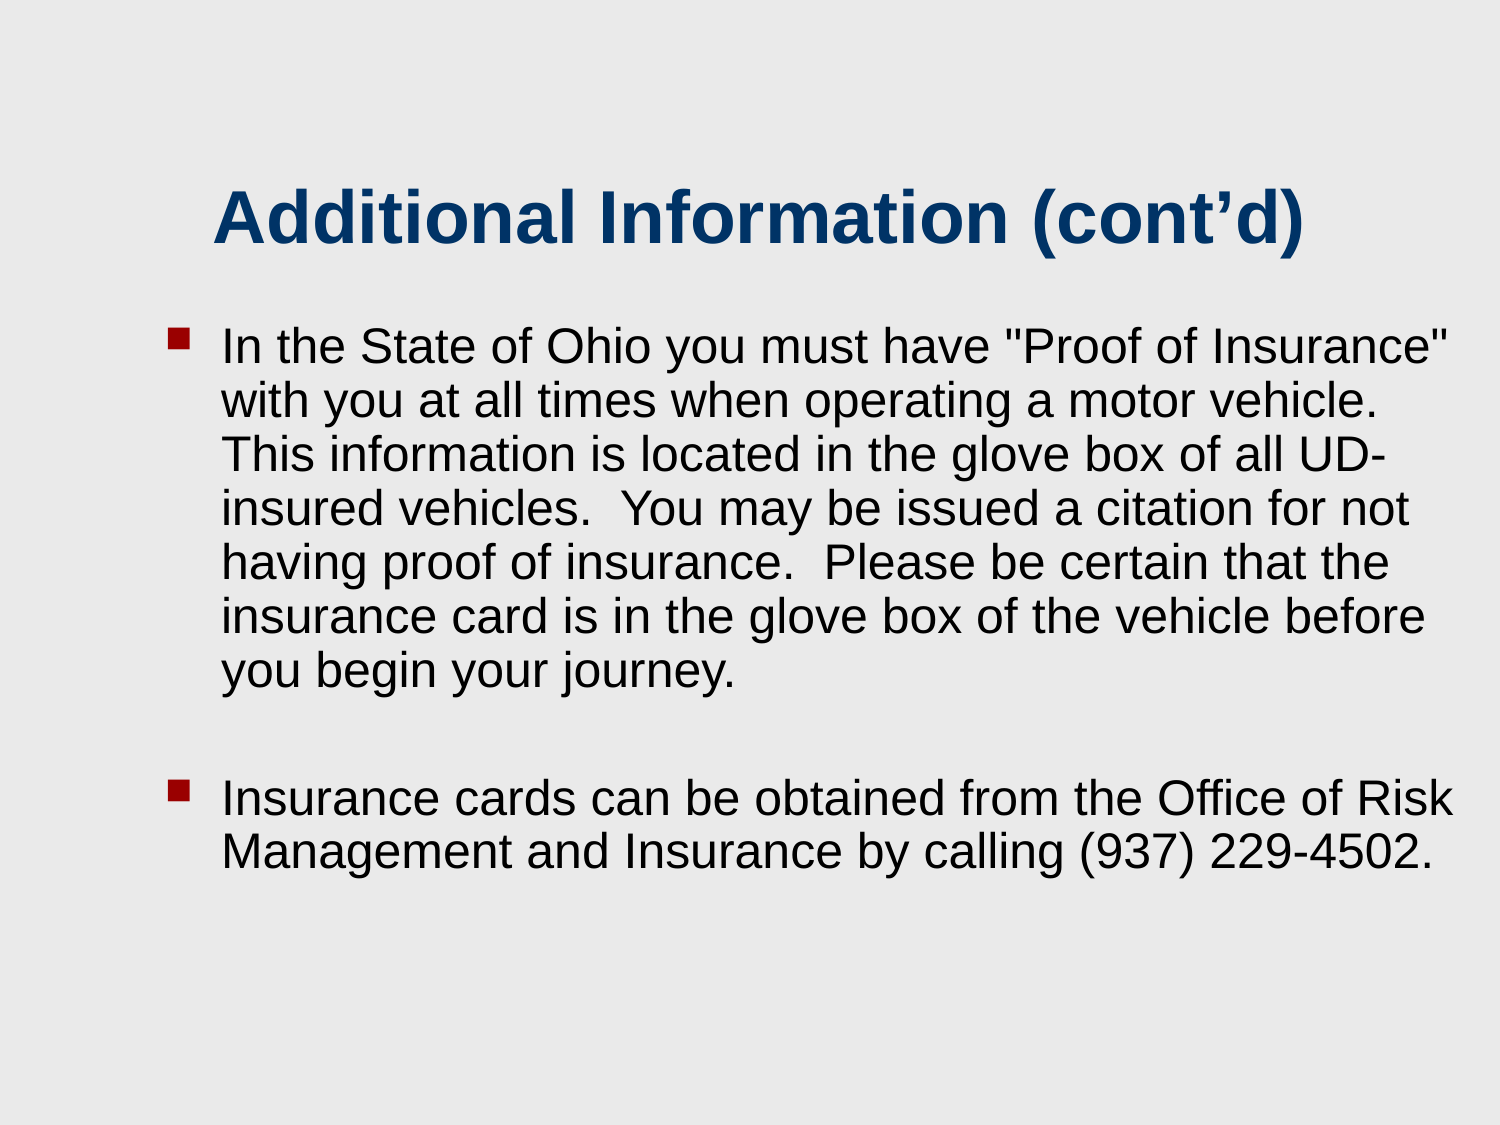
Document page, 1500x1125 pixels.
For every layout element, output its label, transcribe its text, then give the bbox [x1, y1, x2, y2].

list In the State of Ohio you must have "Proof of Insurance" with you at all times when operating a motor vehicle. This information is located in the glove box of all UD-insured vehicles. You may be issued a citation for not having proof of insurance. Please be certain that the insurance card is in the glove box of the vehicle before you begin your journey. Insurance cards can be obtained from the Office of Risk Management and Insurance by calling (937) 229-4502. [149, 312, 1481, 1001]
title Additional Information (cont’d) [37, 160, 1483, 267]
